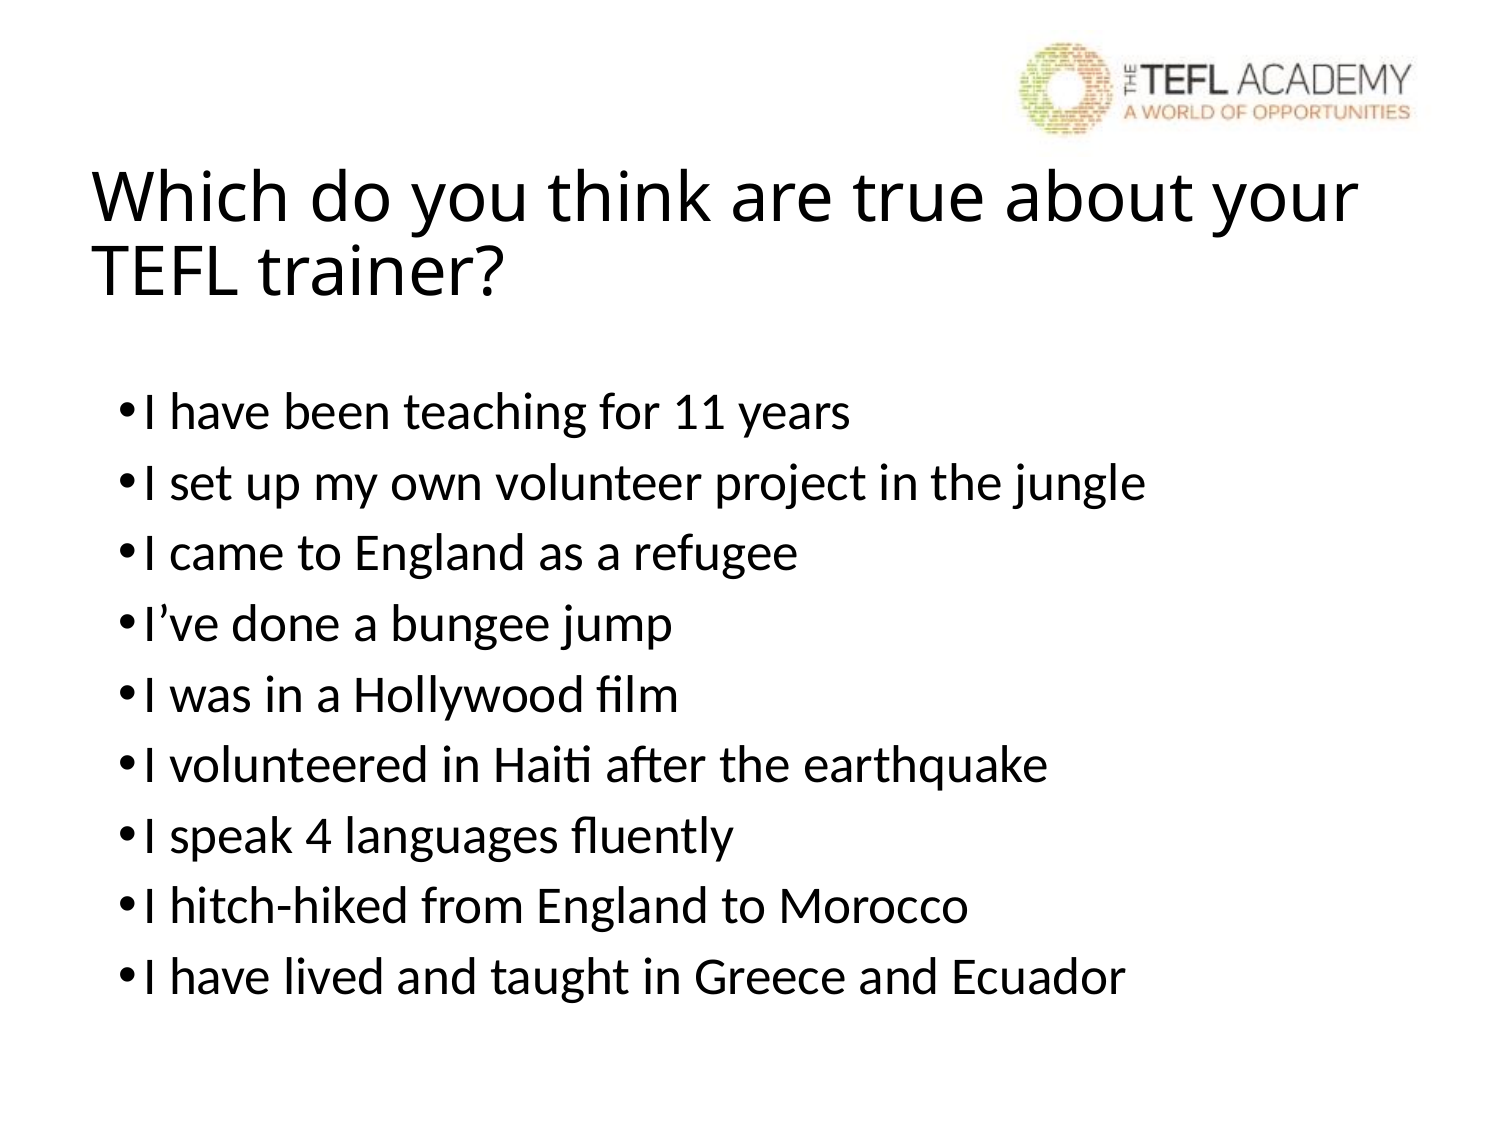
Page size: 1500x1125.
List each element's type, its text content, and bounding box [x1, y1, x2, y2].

list I have been teaching for 11 years I set up my own volunteer project in the jungle I came to England as a refugee I’ve done a bungee jump I was in a Hollywood film I volunteered in Haiti after the earthquake I speak 4 languages fluently I hitch-hiked from England to Morocco I have lived and taught in Greece and Ecuador [103, 299, 1397, 1014]
picture [1002, 30, 1446, 157]
title Which do you think are true about your TEFL trainer? [76, 149, 1427, 324]
